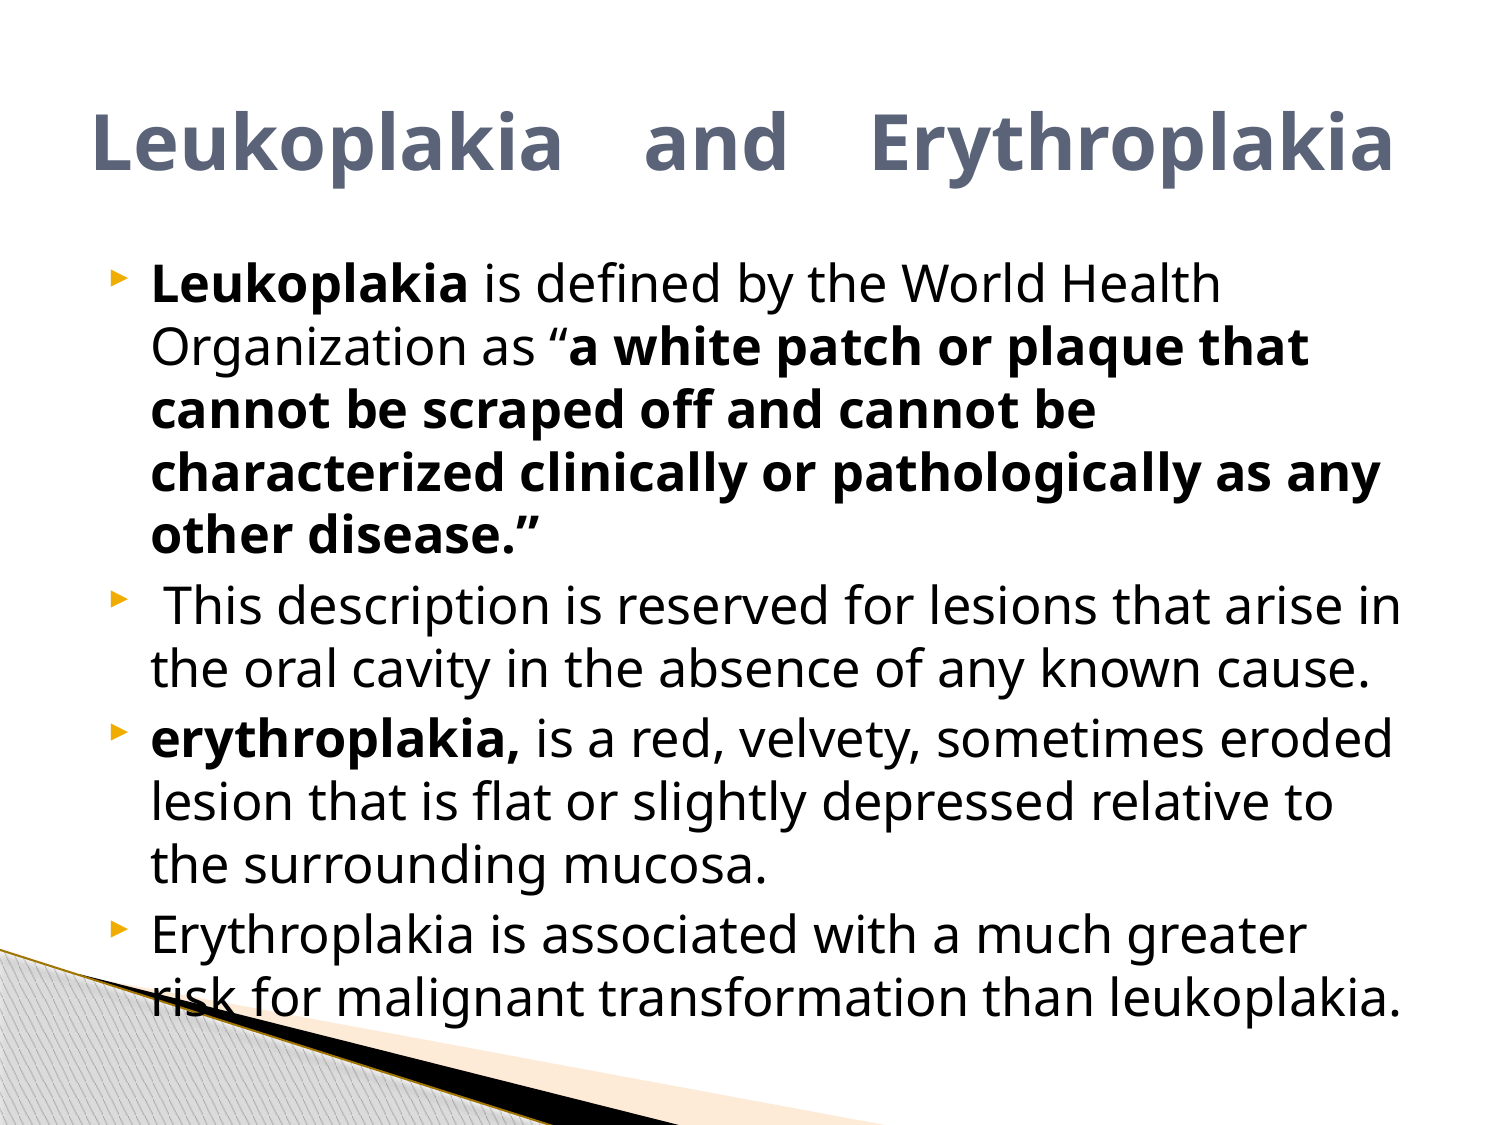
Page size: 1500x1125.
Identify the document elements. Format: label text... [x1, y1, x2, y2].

title Leukoplakia and Erythroplakia [75, 45, 1425, 233]
list Leukoplakia is defined by the World Health Organization as “a white patch or plaque that cannot be scraped off and cannot be characterized clinically or pathologically as any other disease.” This description is reserved for lesions that arise in the oral cavity in the absence of any known cause. erythroplakia, is a red, velvety, sometimes eroded lesion that is flat or slightly depressed relative to the surrounding mucosa. Erythroplakia is associated with a much greater risk for malignant transformation than leukoplakia. [75, 243, 1425, 1075]
